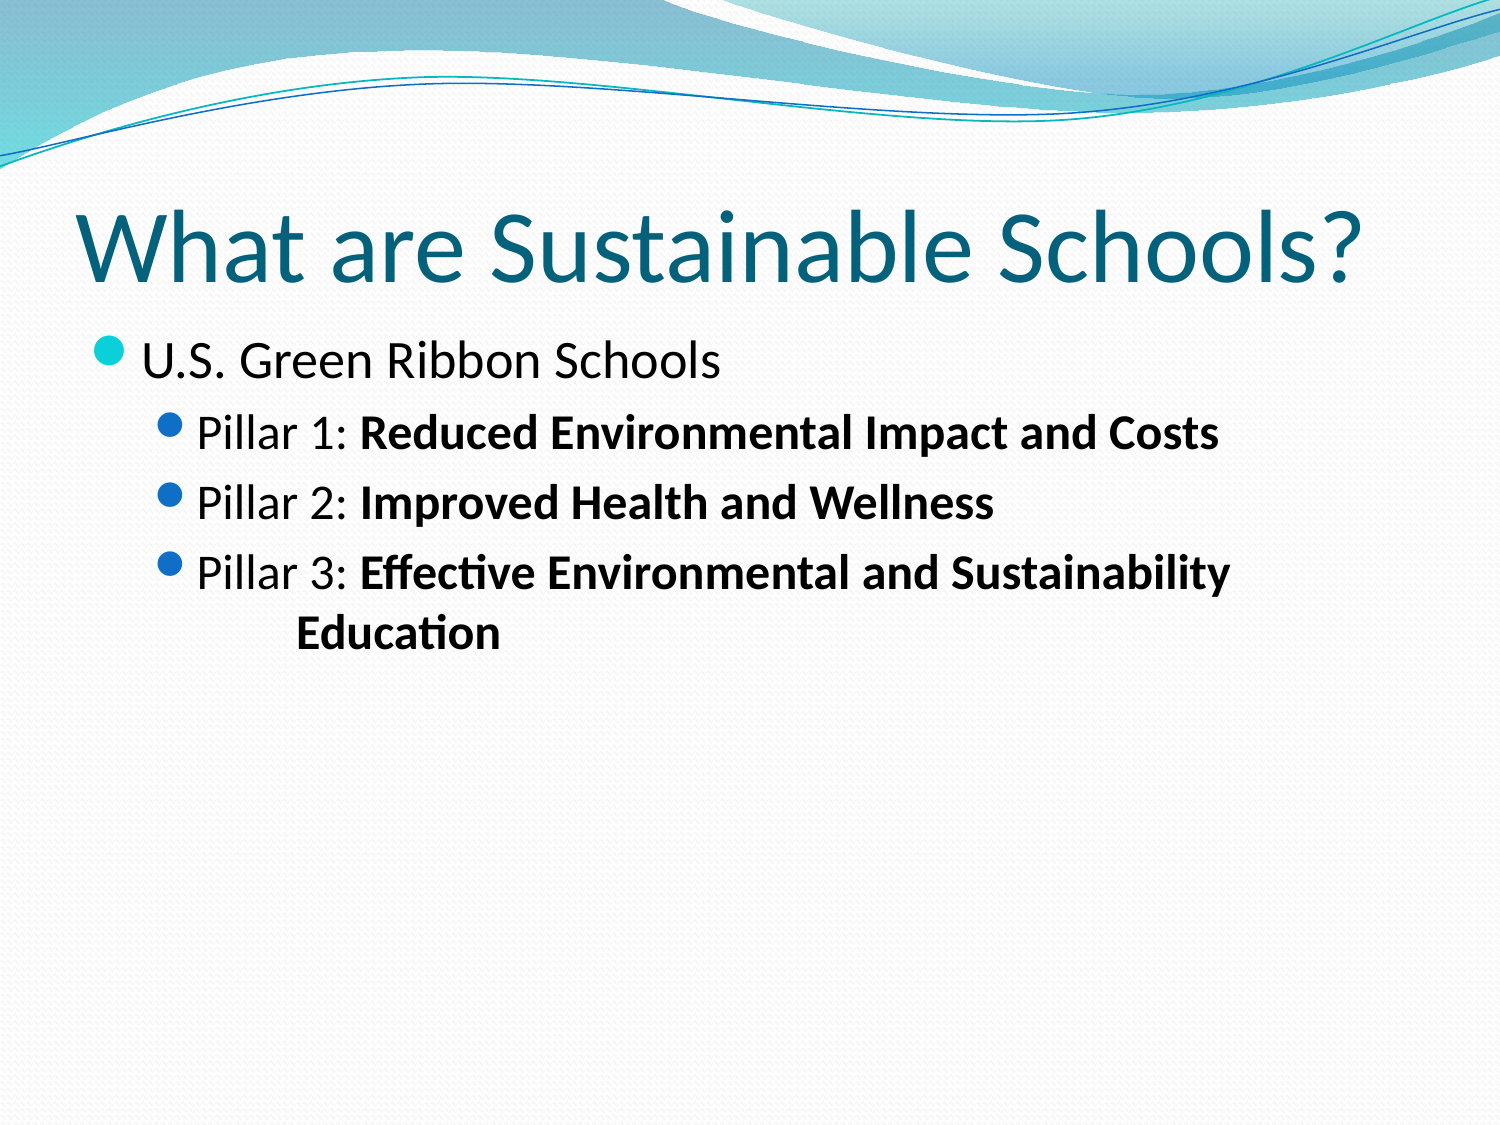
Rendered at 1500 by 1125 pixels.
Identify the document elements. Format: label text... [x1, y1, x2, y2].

list U.S. Green Ribbon Schools Pillar 1: Reduced Environmental Impact and Costs Pillar 2: Improved Health and Wellness Pillar 3: Effective Environmental and Sustainability Education [75, 317, 1425, 1038]
title What are Sustainable Schools? [75, 115, 1425, 303]
